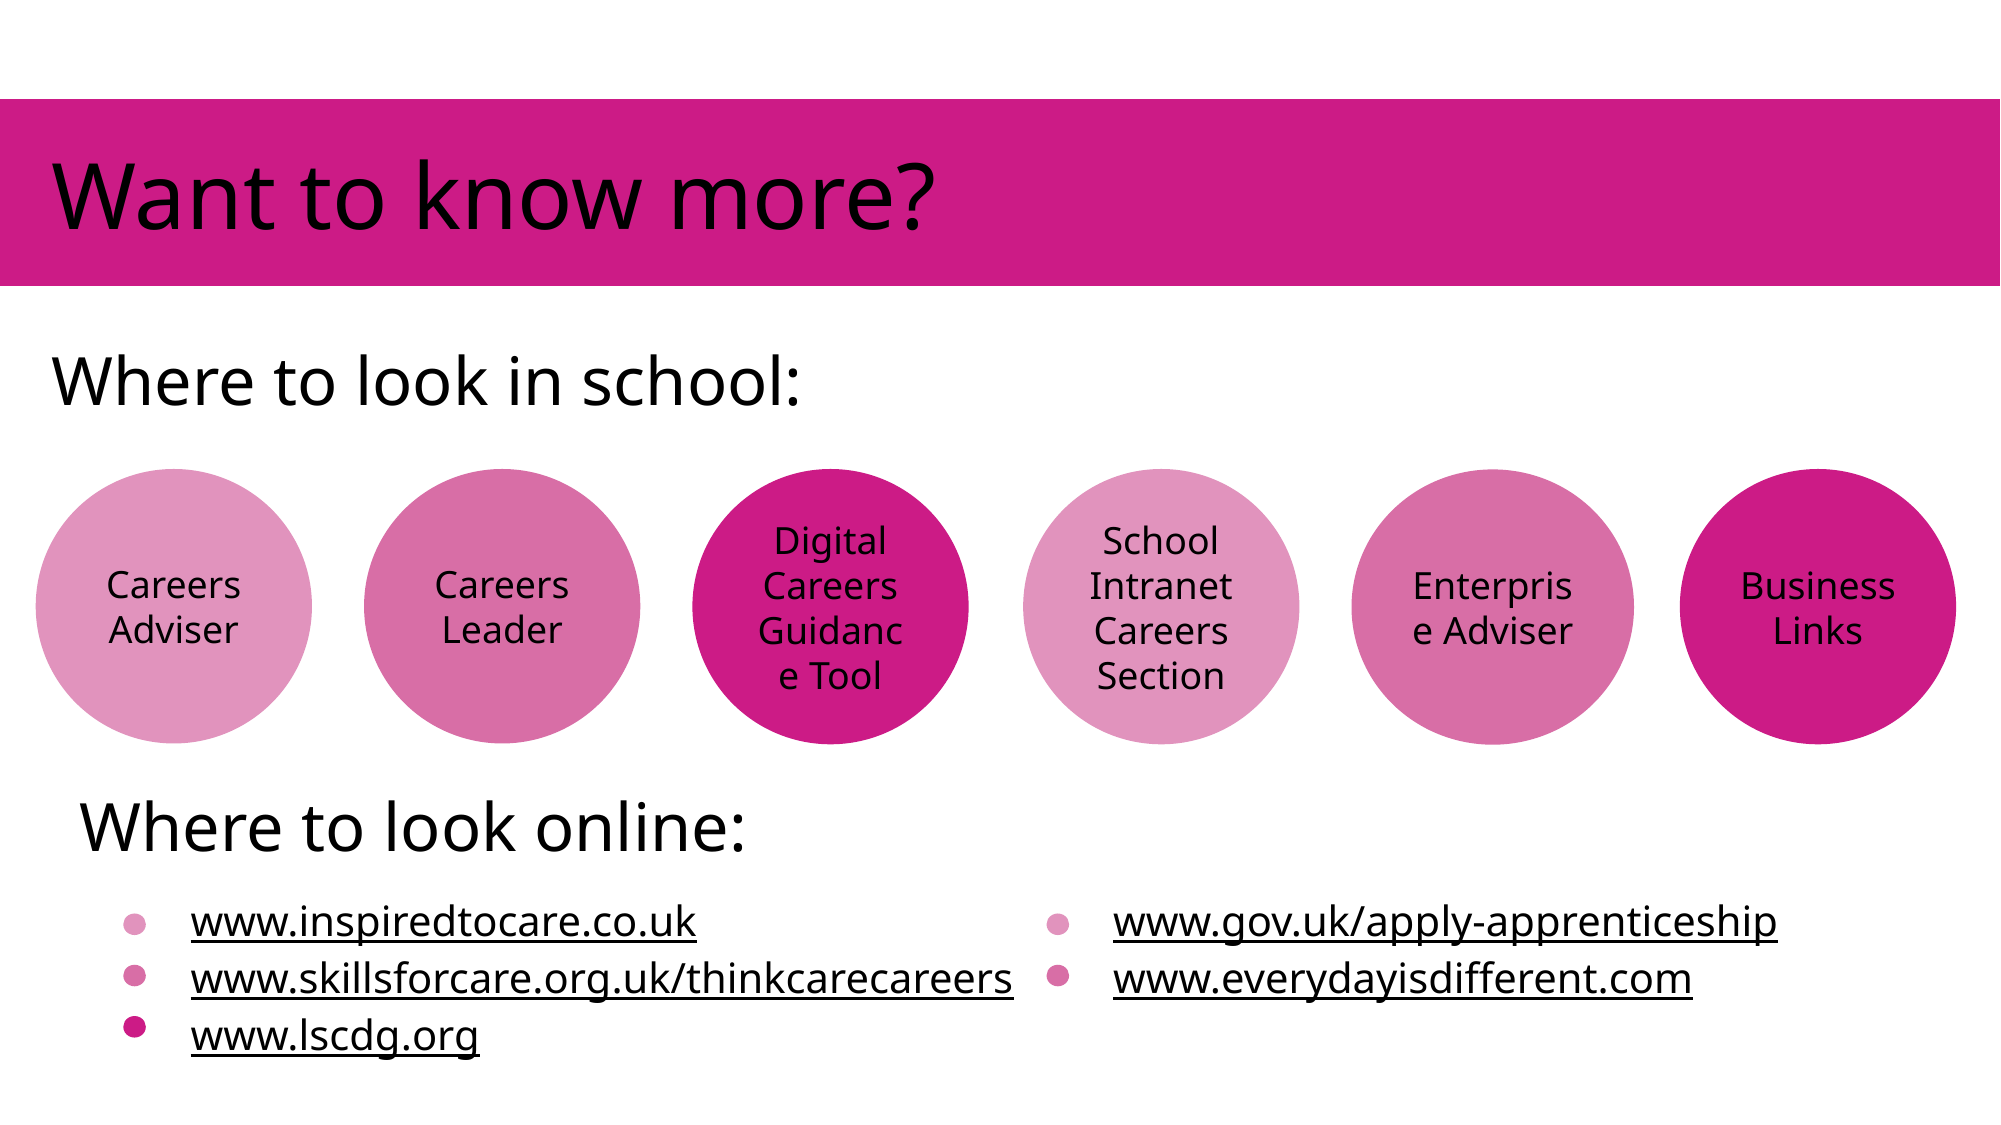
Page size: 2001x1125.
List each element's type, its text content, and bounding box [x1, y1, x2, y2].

text_box [123, 964, 146, 987]
text_box Enterprise Adviser [1351, 469, 1635, 745]
text_box Careers Leader [364, 468, 641, 744]
title Want to know more? [36, 168, 1254, 258]
text_box [123, 1016, 146, 1038]
text_box [0, 99, 2000, 286]
text_box School Intranet Careers Section [1023, 468, 1300, 745]
text_box Digital Careers Guidance Tool [692, 468, 969, 745]
text_box [1046, 964, 1070, 987]
text_box www.inspiredtocare.co.uk www.skillsforcare.org.uk/thinkcarecareers www.lscdg.org www.gov.uk/apply-apprenticeship www.everydayisdifferent.com [175, 887, 2000, 1099]
text_box Where to look online: [64, 784, 772, 874]
text_box Business Links [1679, 468, 1957, 745]
text_box [1046, 913, 1070, 936]
text_box Careers Adviser [35, 468, 312, 744]
text_box [123, 913, 146, 936]
text_box Where to look in school: [36, 339, 1887, 428]
